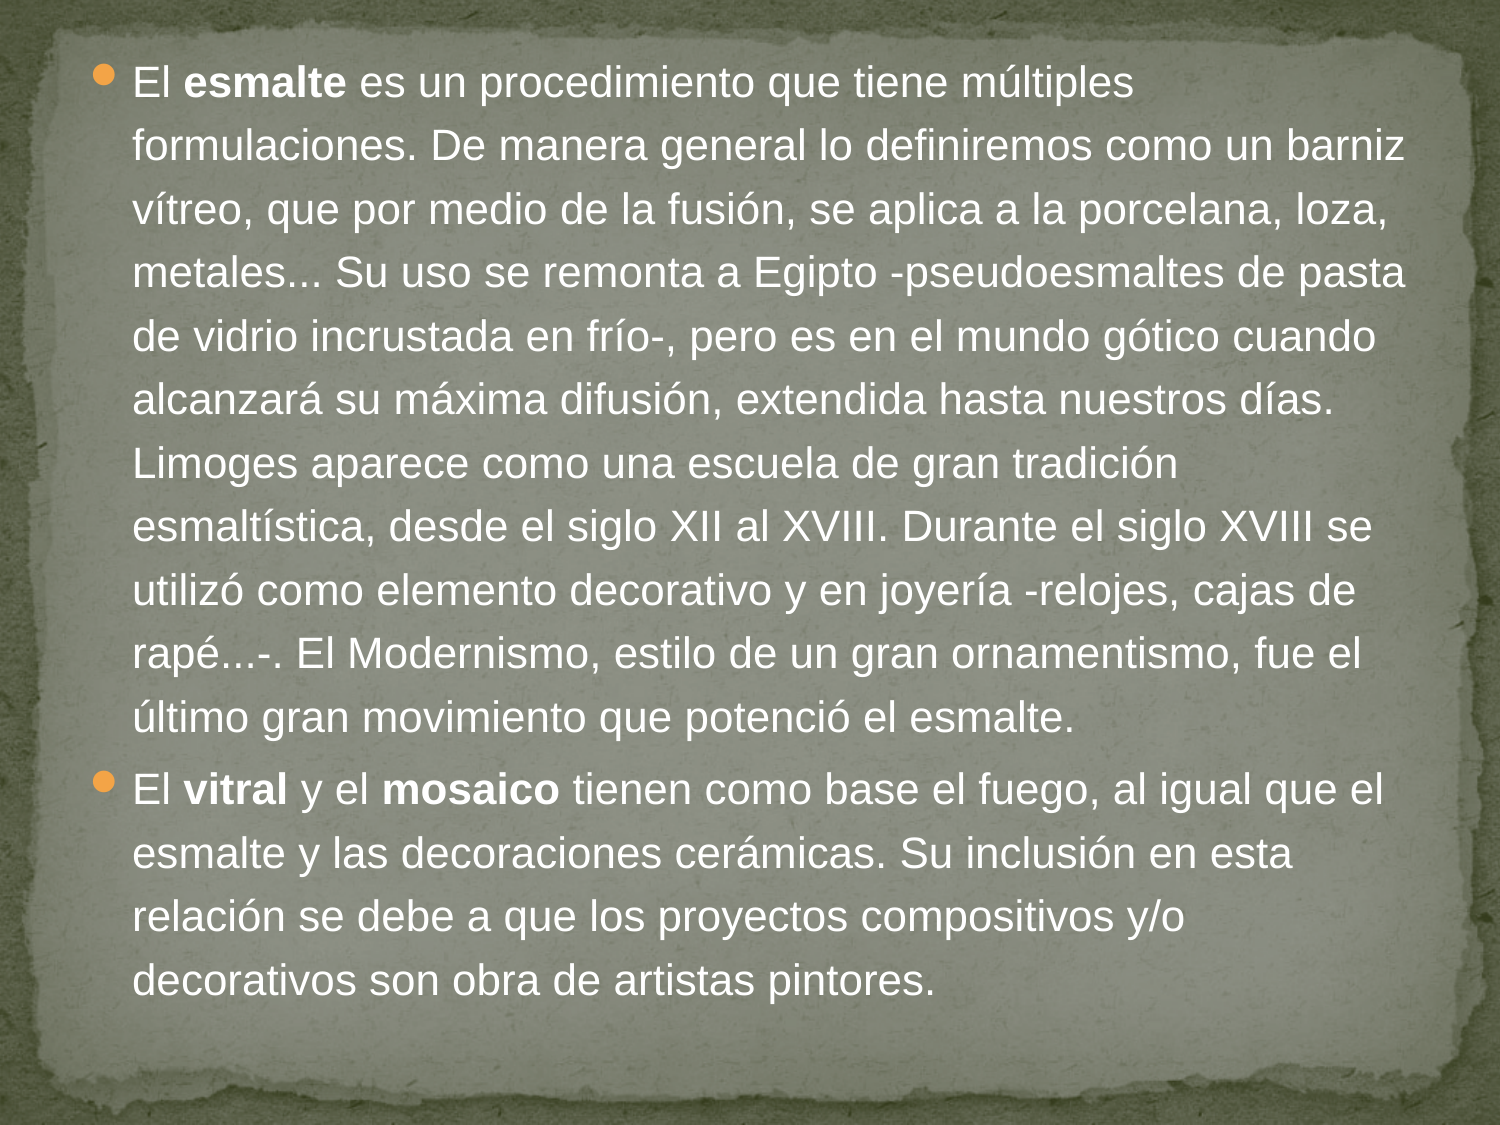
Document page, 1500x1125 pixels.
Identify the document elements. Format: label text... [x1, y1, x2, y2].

list El esmalte es un procedimiento que tiene múltiples formulaciones. De manera general lo definiremos como un barniz vítreo, que por medio de la fusión, se aplica a la porcelana, loza, metales... Su uso se remonta a Egipto -pseudoesmaltes de pasta de vidrio incrustada en frío-, pero es en el mundo gótico cuando alcanzará su máxima difusión, extendida hasta nuestros días. Limoges aparece como una escuela de gran tradición esmaltística, desde el siglo XII al XVIII. Durante el siglo XVIII se utilizó como elemento decorativo y en joyería -relojes, cajas de rapé...-. El Modernismo, estilo de un gran ornamentismo, fue el último gran movimiento que potenció el esmalte. El vitral y el mosaico tienen como base el fuego, al igual que el esmalte y las decoraciones cerámicas. Su inclusión en esta relación se debe a que los proyectos compositivos y/o decorativos son obra de artistas pintores. [75, 35, 1425, 1079]
